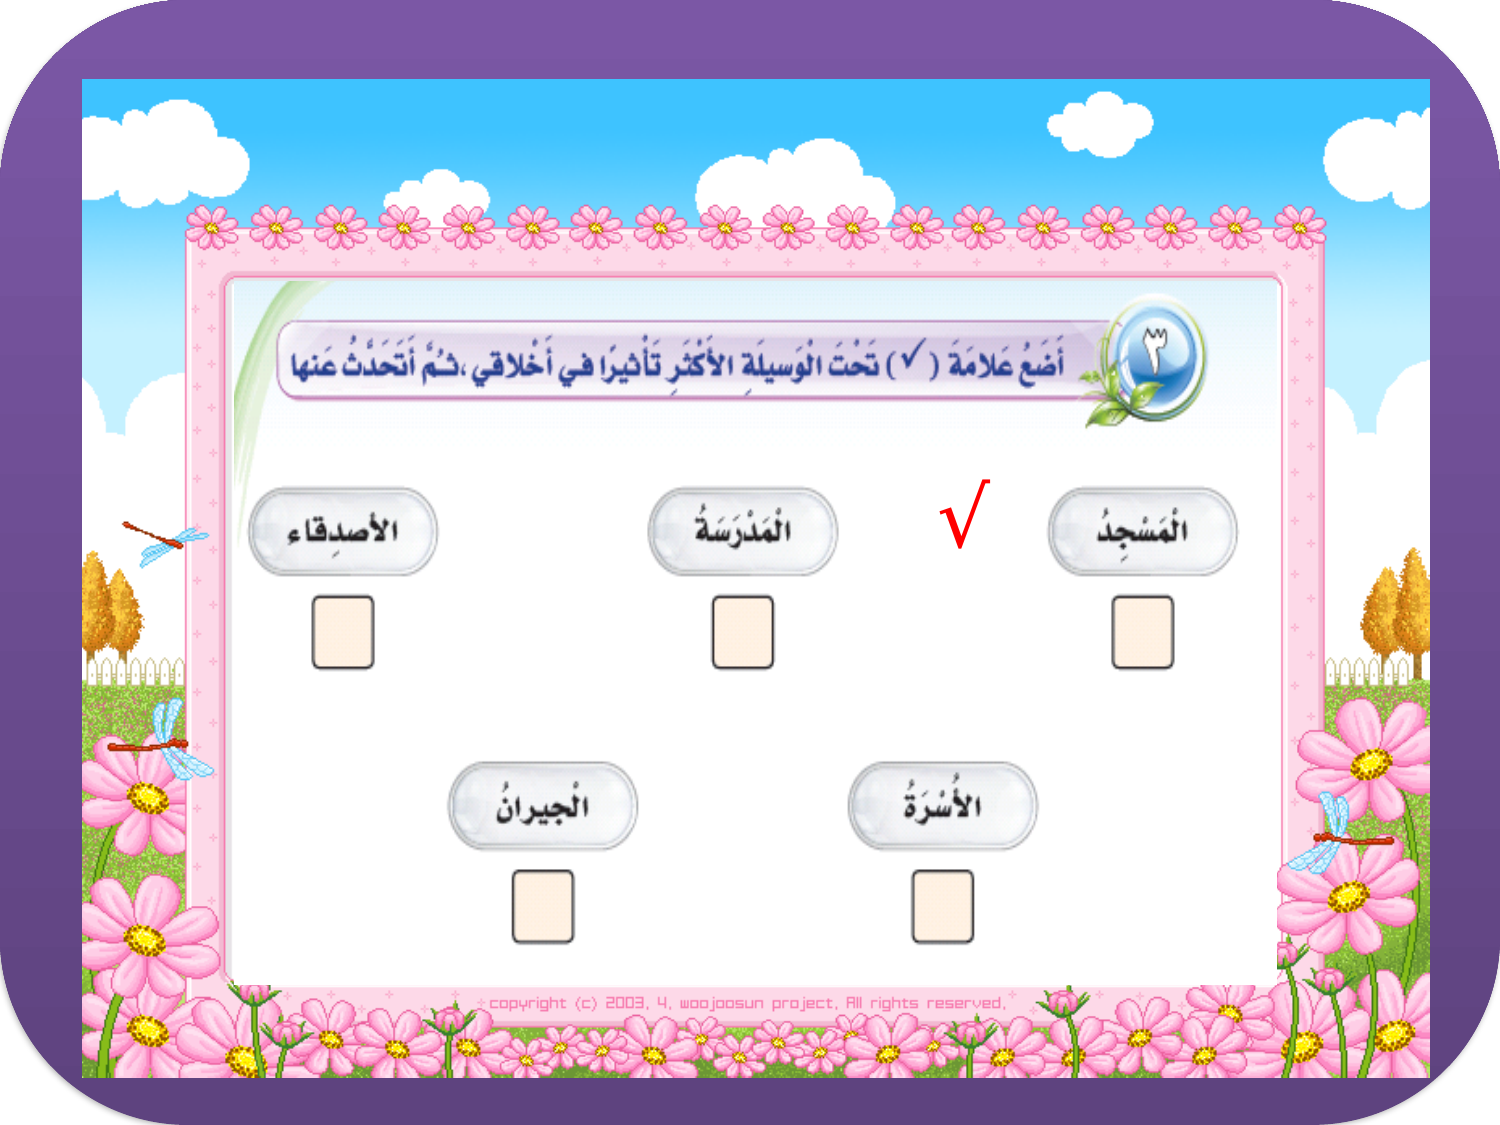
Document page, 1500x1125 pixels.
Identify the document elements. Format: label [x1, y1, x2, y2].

text_box [0, 0, 1500, 1125]
picture [81, 79, 1430, 1079]
